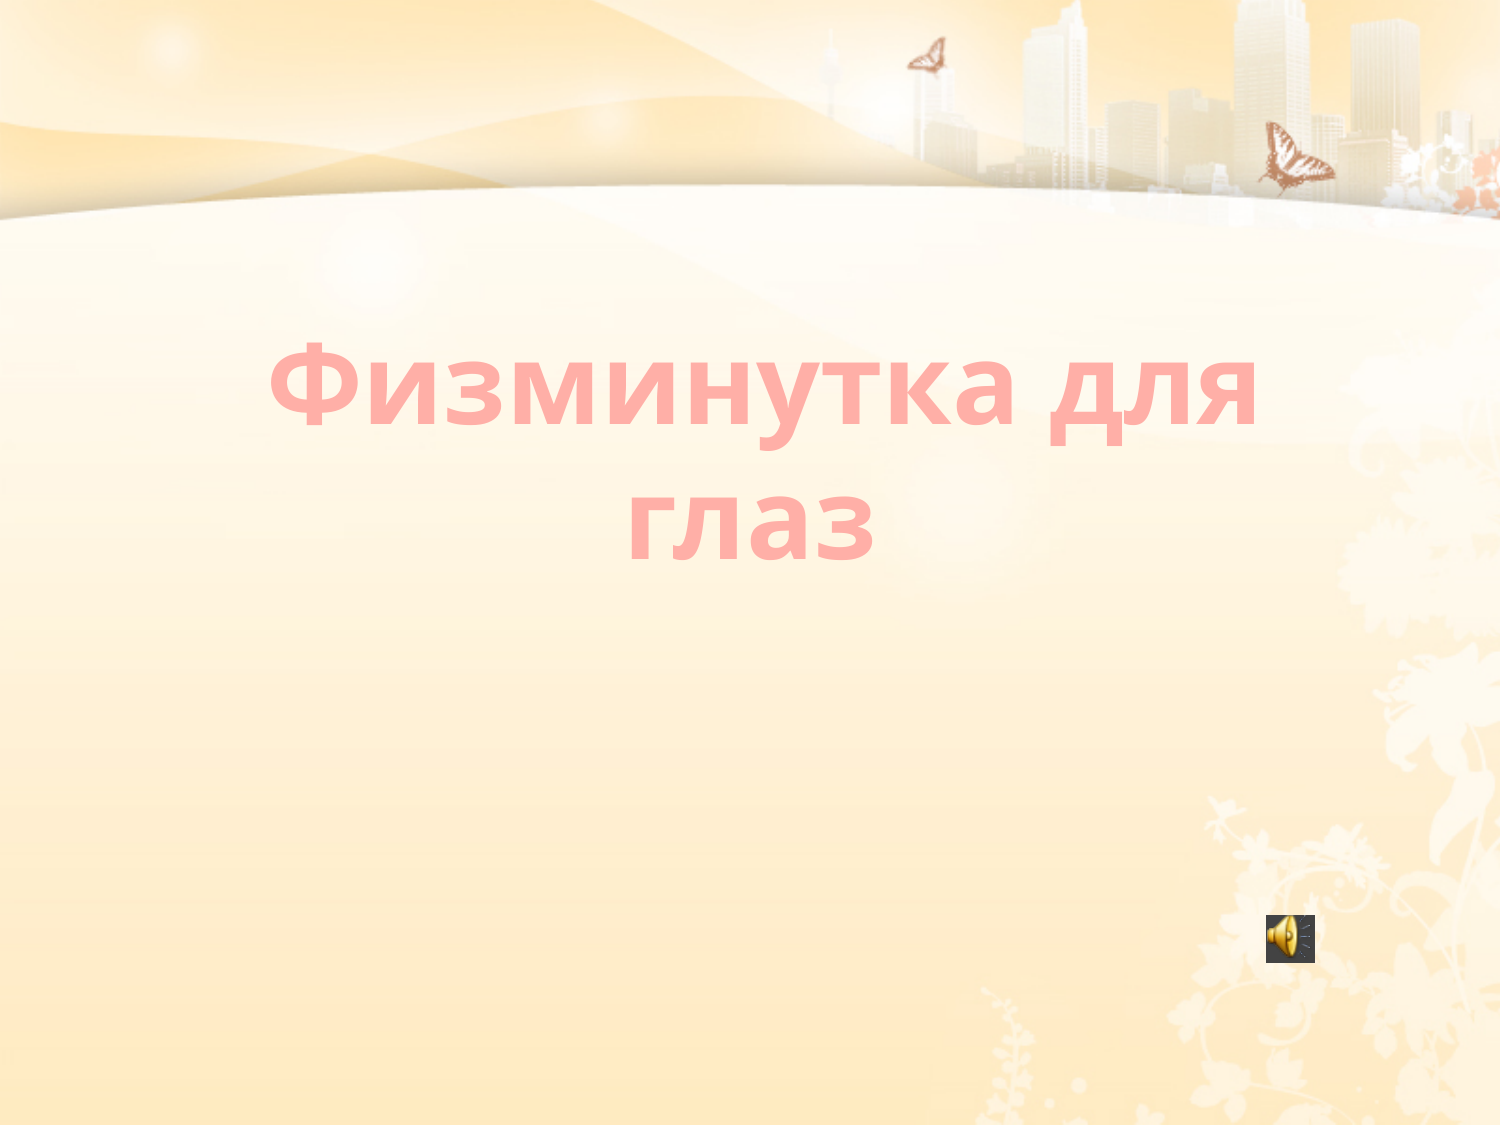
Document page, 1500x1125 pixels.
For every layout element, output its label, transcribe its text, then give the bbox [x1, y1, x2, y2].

picture [0, 0, 1500, 1125]
text_box Физминутка для глаз [170, 304, 1360, 590]
